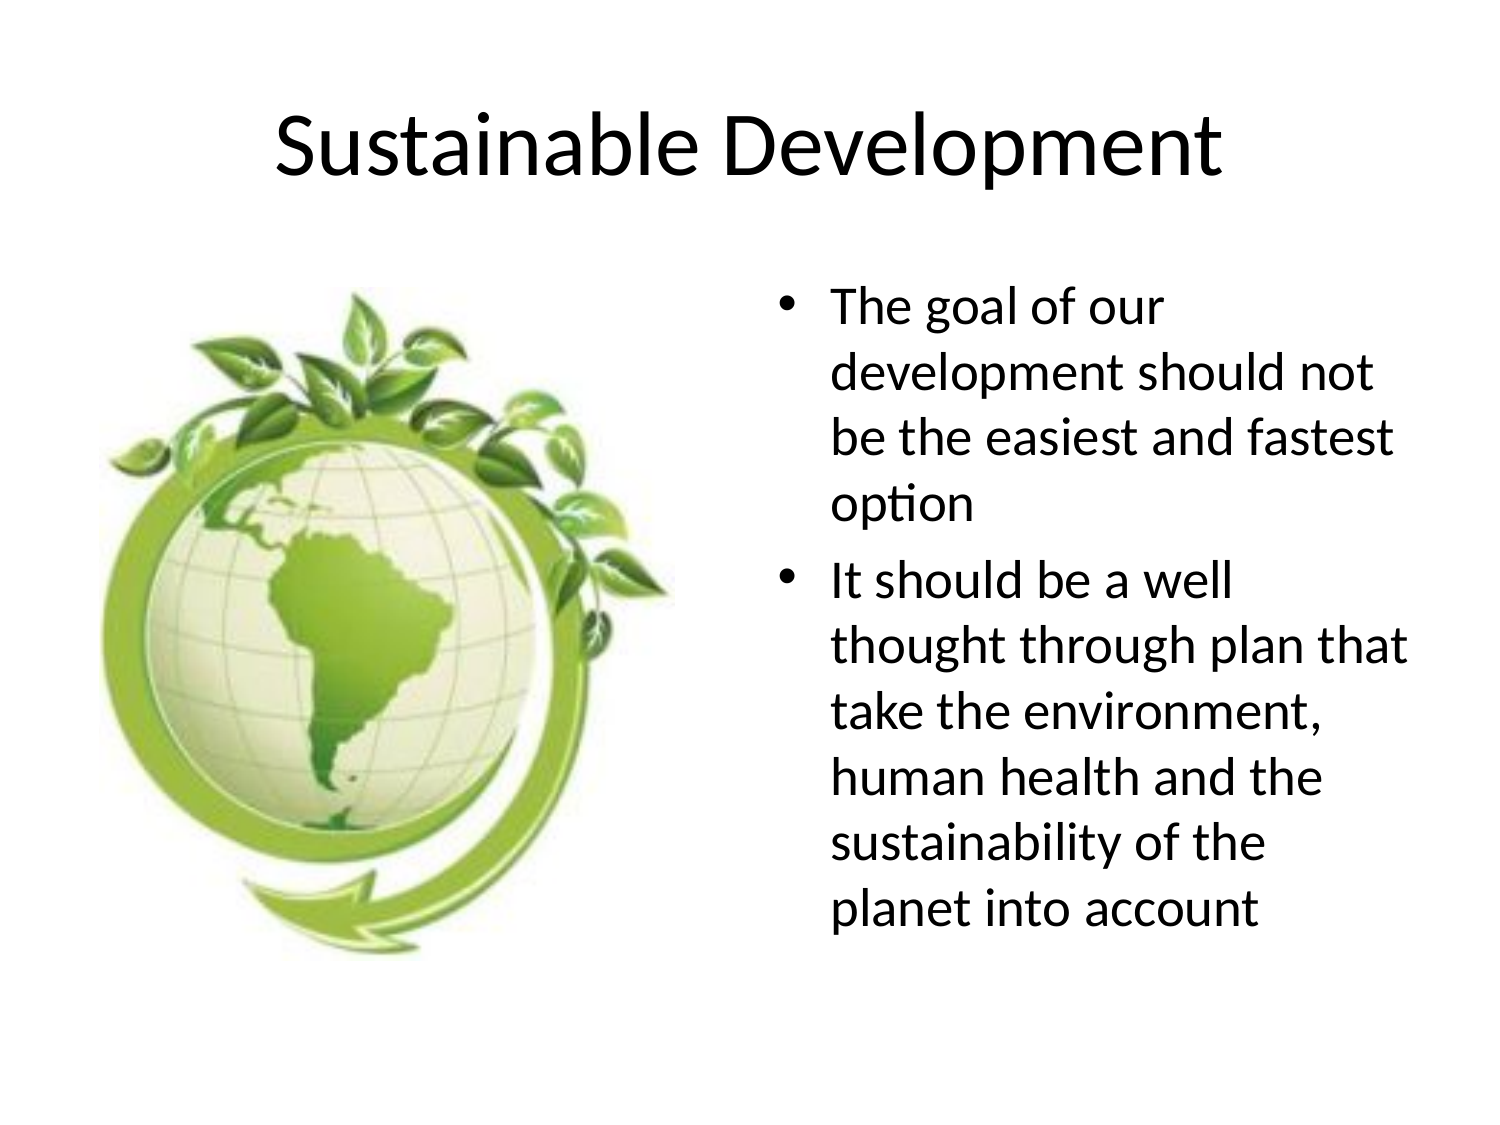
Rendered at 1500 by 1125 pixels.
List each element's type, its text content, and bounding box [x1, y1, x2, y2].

list The goal of our development should not be the easiest and fastest option It should be a well thought through plan that take the environment, human health and the sustainability of the planet into account [762, 262, 1425, 1005]
title Sustainable Development [75, 45, 1425, 233]
picture [99, 287, 676, 961]
